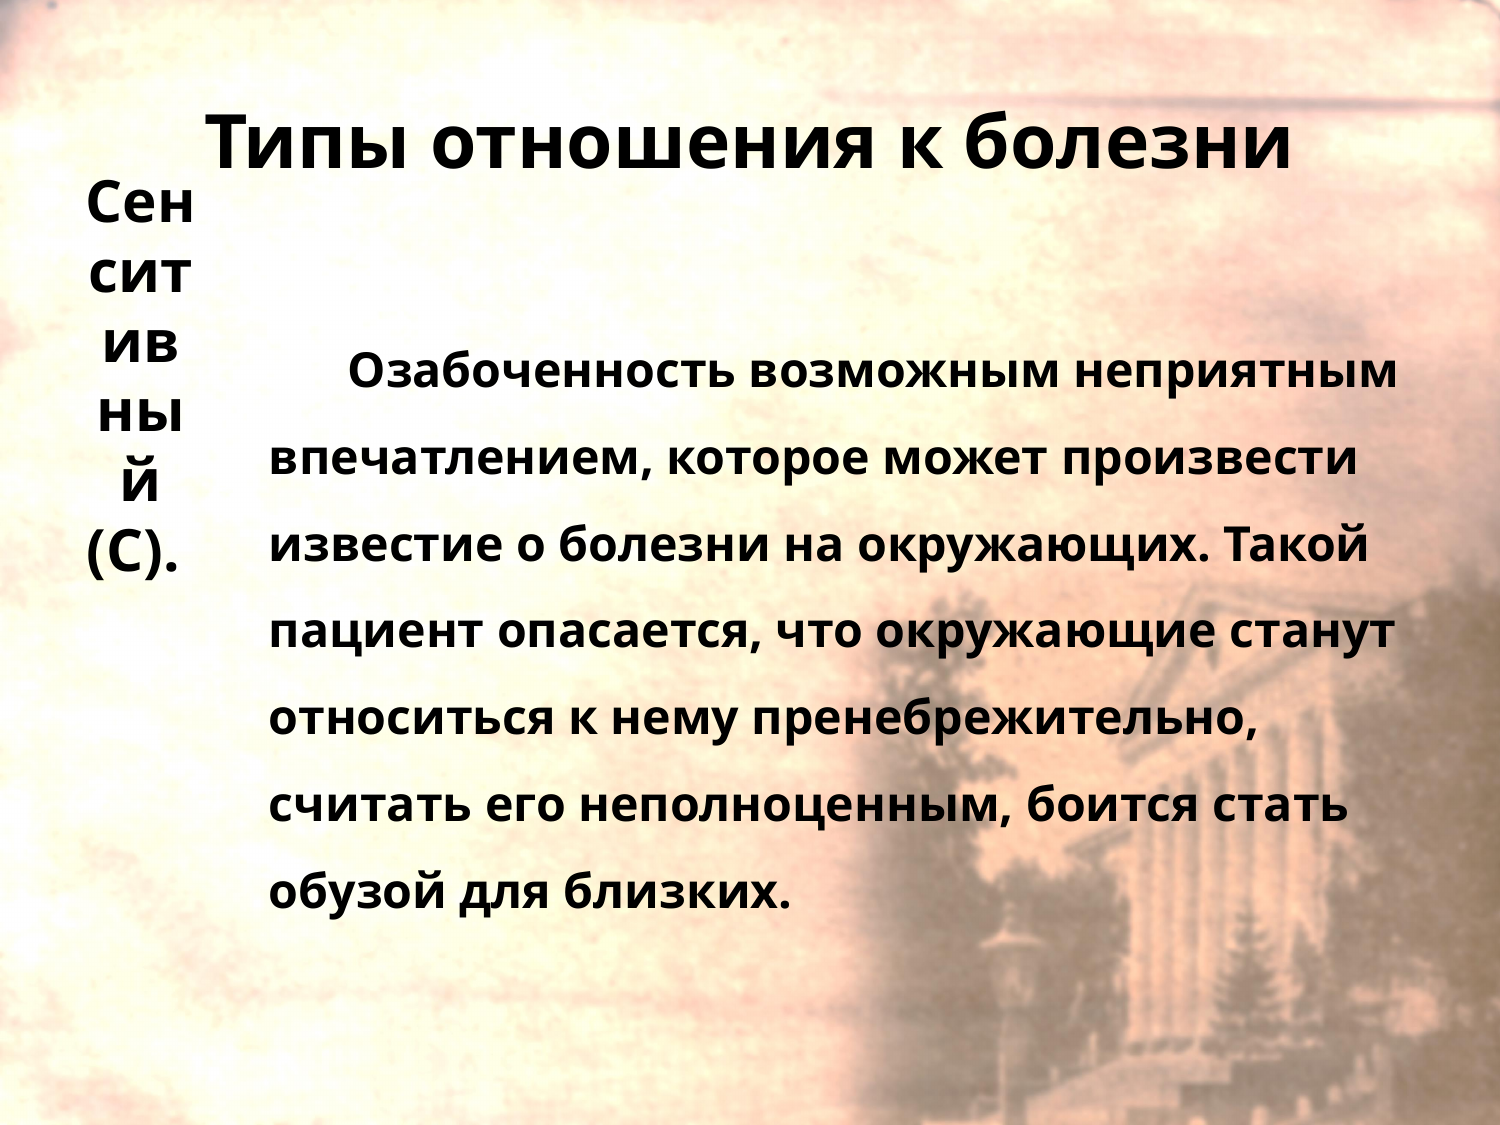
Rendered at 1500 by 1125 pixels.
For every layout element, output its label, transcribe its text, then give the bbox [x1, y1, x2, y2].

title Типы отношения к болезни [75, 45, 1425, 233]
list Сенситивный (С). [75, 149, 207, 1005]
list Озабоченность возможным неприятным впечатлением, которое может произвести известие о болезни на окружающих. Такой пациент опасается, что окружающие станут относиться к нему пренебрежительно, считать его неполноценным, боится стать обузой для близких. [253, 302, 1425, 1005]
picture [0, 0, 1500, 1125]
